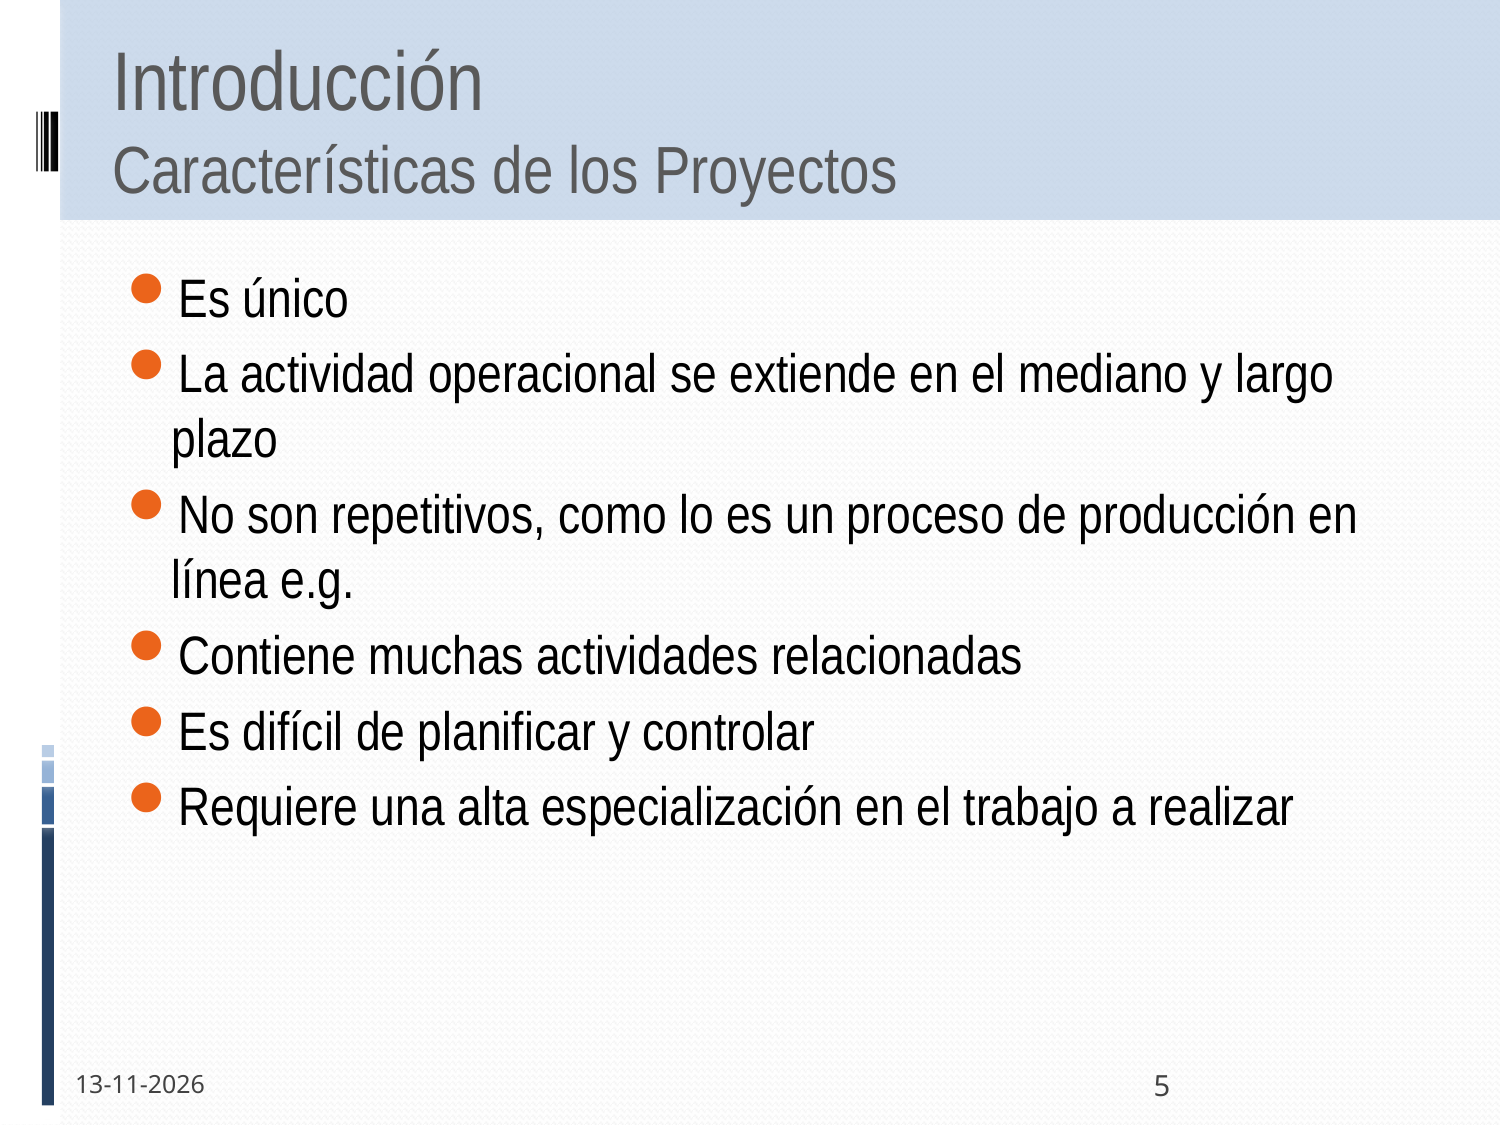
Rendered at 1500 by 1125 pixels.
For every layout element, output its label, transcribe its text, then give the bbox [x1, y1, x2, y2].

title Introducción Características de los Proyectos [111, 18, 1436, 207]
slide_number 5 [1045, 1046, 1171, 1107]
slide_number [75, 1042, 243, 1103]
list Es único La actividad operacional se extiende en el mediano y largo plazo No son repetitivos, como lo es un proceso de producción en línea e.g. Contiene muchas actividades relacionadas Es difícil de planificar y controlar Requiere una alta especialización en el trabajo a realizar [111, 255, 1436, 1038]
